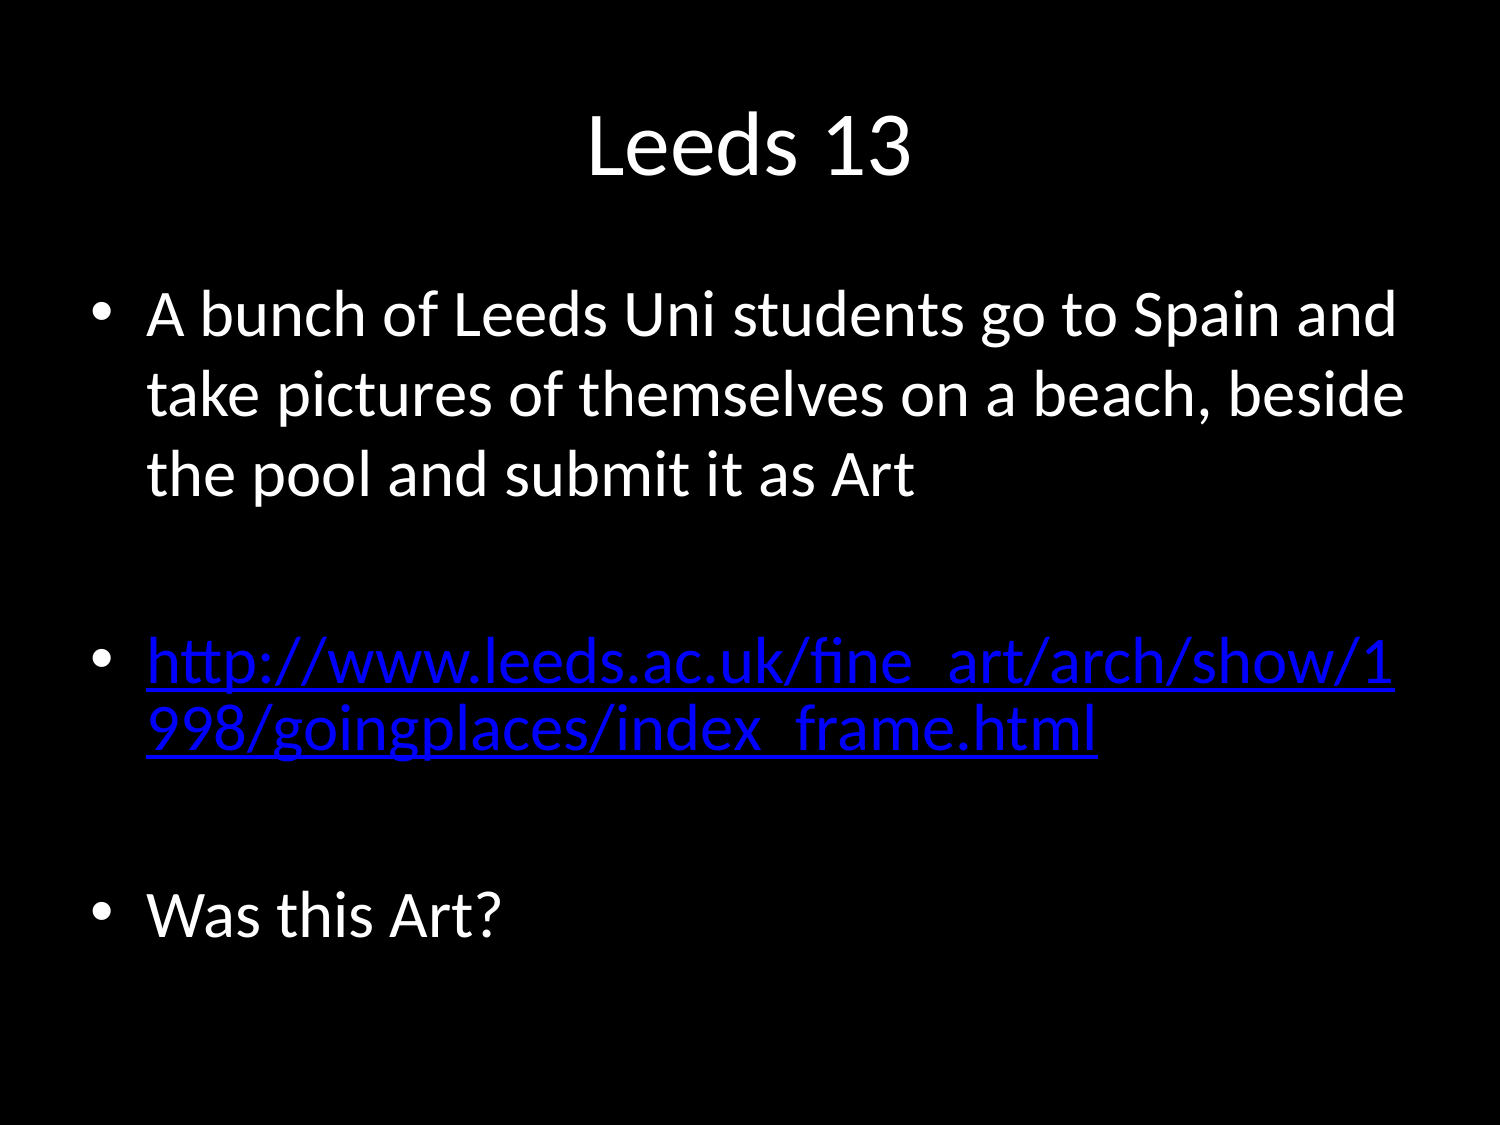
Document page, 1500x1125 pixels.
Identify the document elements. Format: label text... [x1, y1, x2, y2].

list A bunch of Leeds Uni students go to Spain and take pictures of themselves on a beach, beside the pool and submit it as Art http://www.leeds.ac.uk/fine_art/arch/show/1998/goingplaces/index_frame.html Was this Art? [75, 262, 1425, 1005]
title Leeds 13 [75, 45, 1425, 233]
